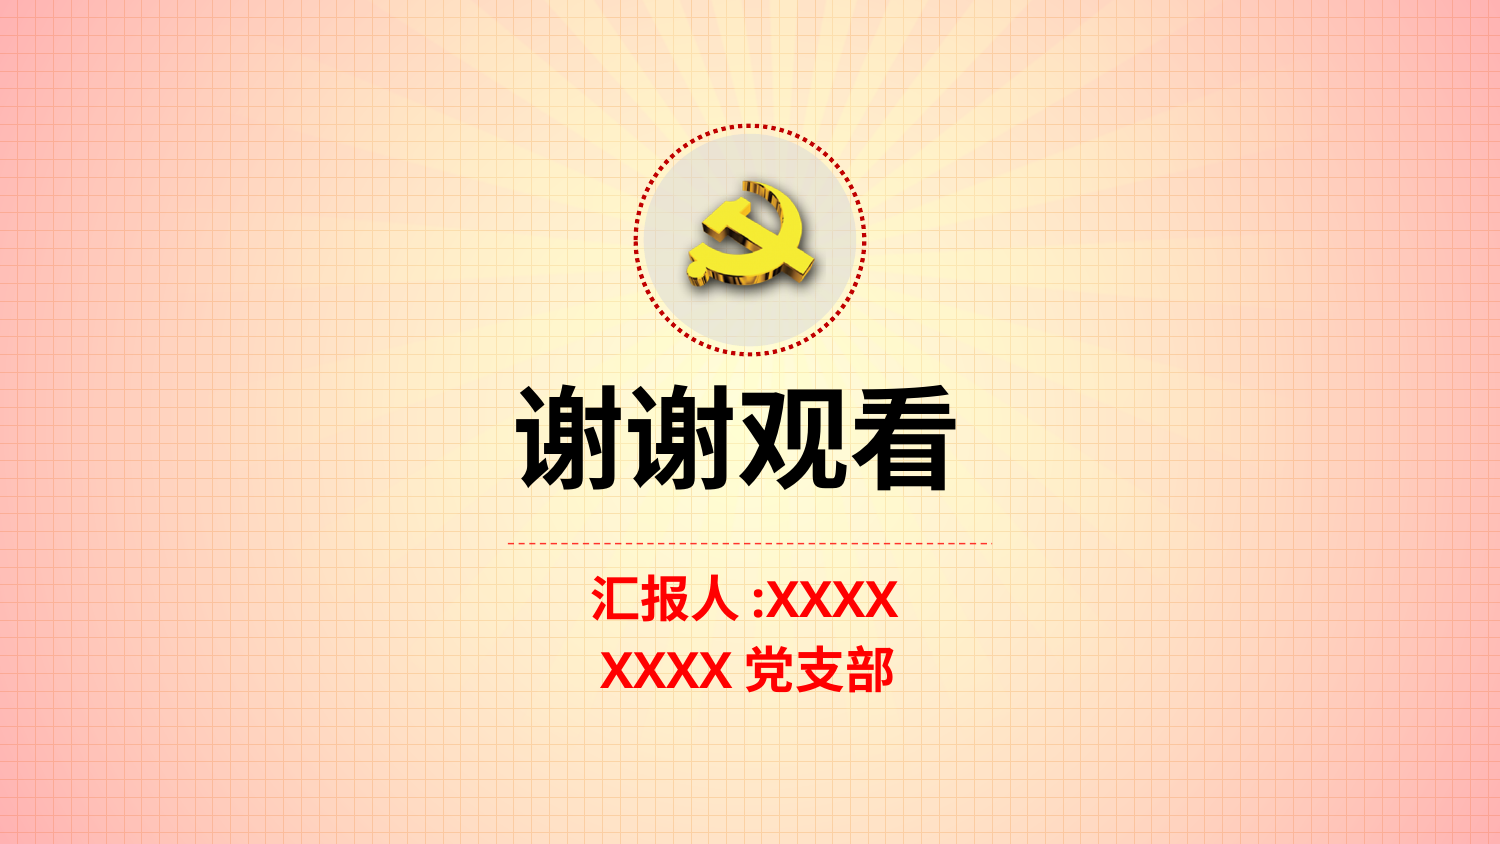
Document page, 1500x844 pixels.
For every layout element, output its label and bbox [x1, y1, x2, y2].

text_box [635, 125, 865, 355]
picture [128, 0, 1371, 798]
